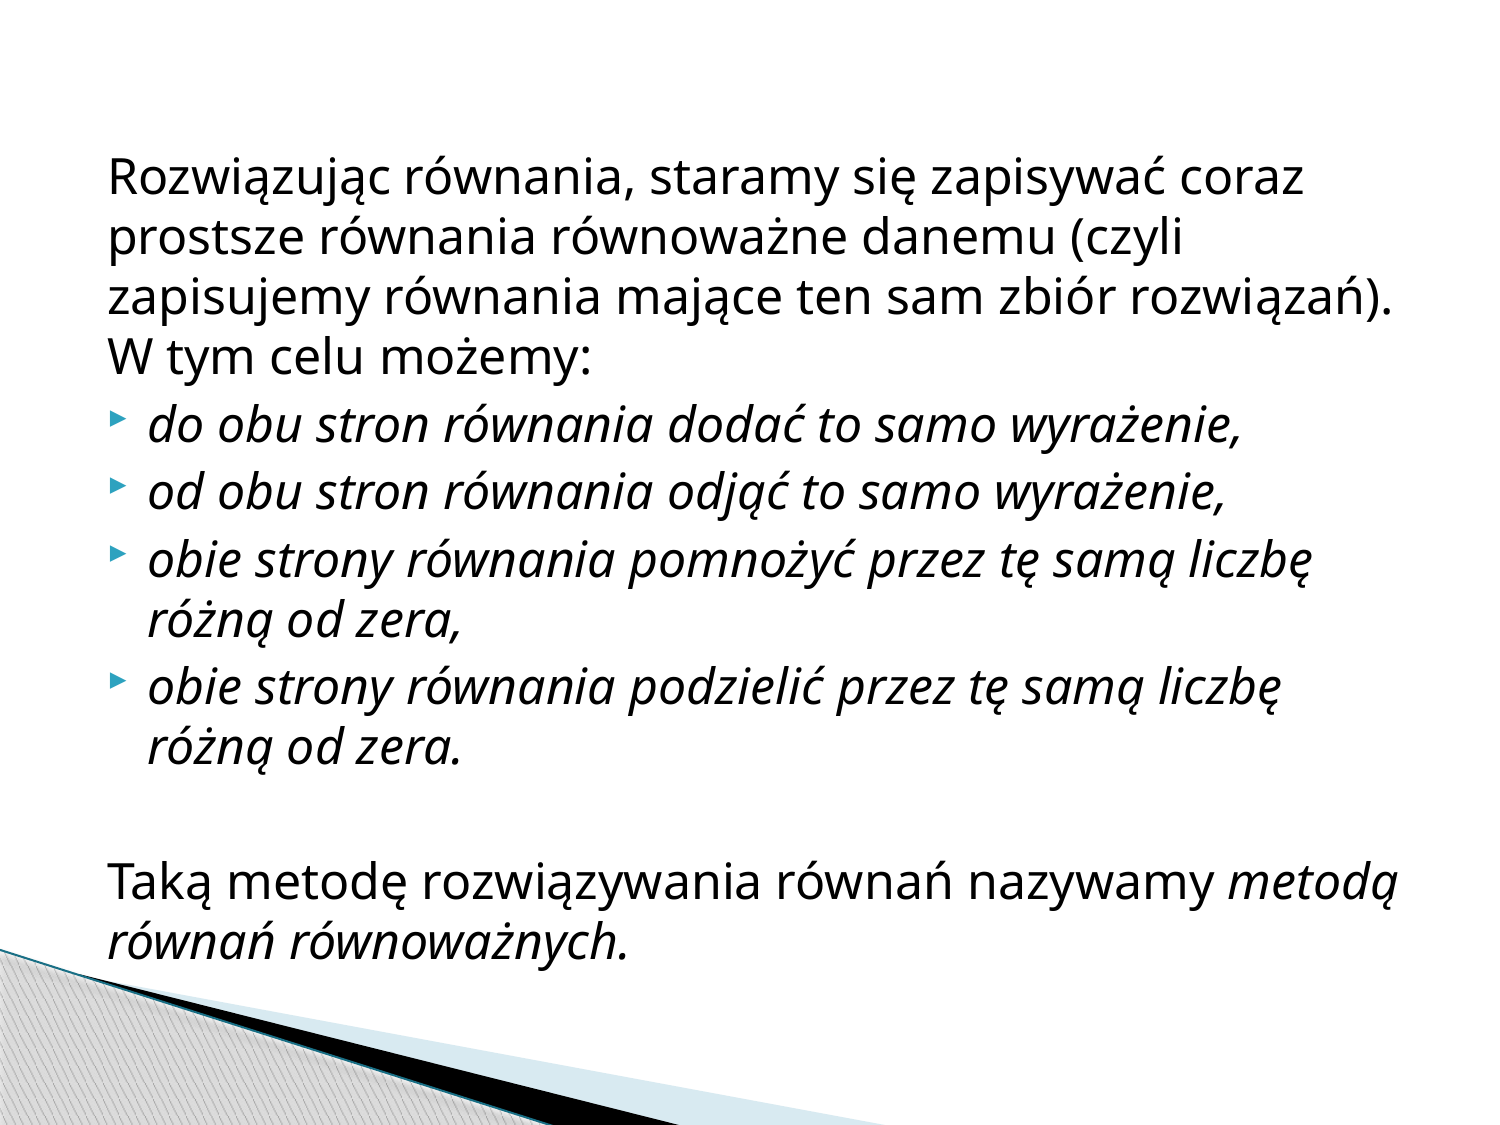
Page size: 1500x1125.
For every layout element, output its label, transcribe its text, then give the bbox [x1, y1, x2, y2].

list Rozwiązując równania, staramy się zapisywać coraz prostsze równania równoważne danemu (czyli zapisujemy równania mające ten sam zbiór rozwiązań). W tym celu możemy: do obu stron równania dodać to samo wyrażenie, od obu stron równania odjąć to samo wyrażenie, obie strony równania pomnożyć przez tę samą liczbę różną od zera, obie strony równania podzielić przez tę samą liczbę różną od zera. Taką metodę rozwiązywania równań nazywamy metodą równań równoważnych. [75, 137, 1425, 986]
